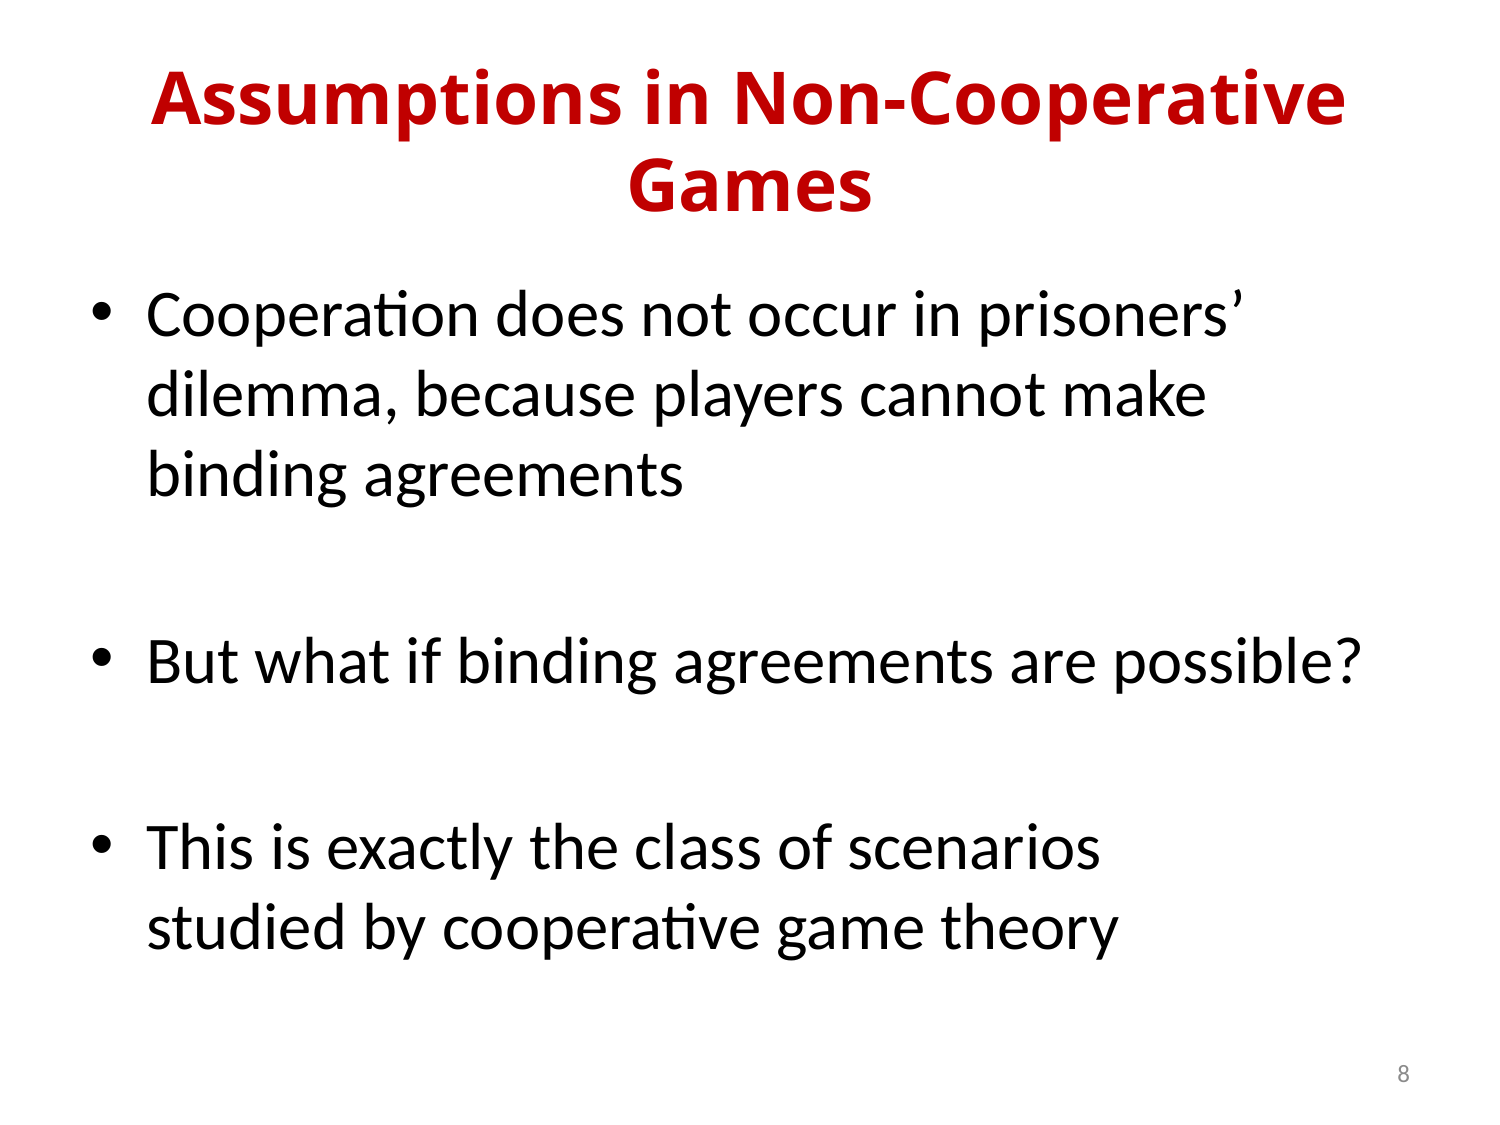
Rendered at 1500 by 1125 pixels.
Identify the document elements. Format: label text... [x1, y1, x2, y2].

title Assumptions in Non-Cooperative Games [75, 45, 1425, 233]
list Cooperation does not occur in prisoners’ dilemma, because players cannot make binding agreements But what if binding agreements are possible? This is exactly the class of scenarios studied by cooperative game theory [75, 262, 1425, 1005]
slide_number 8 [1074, 1042, 1425, 1103]
